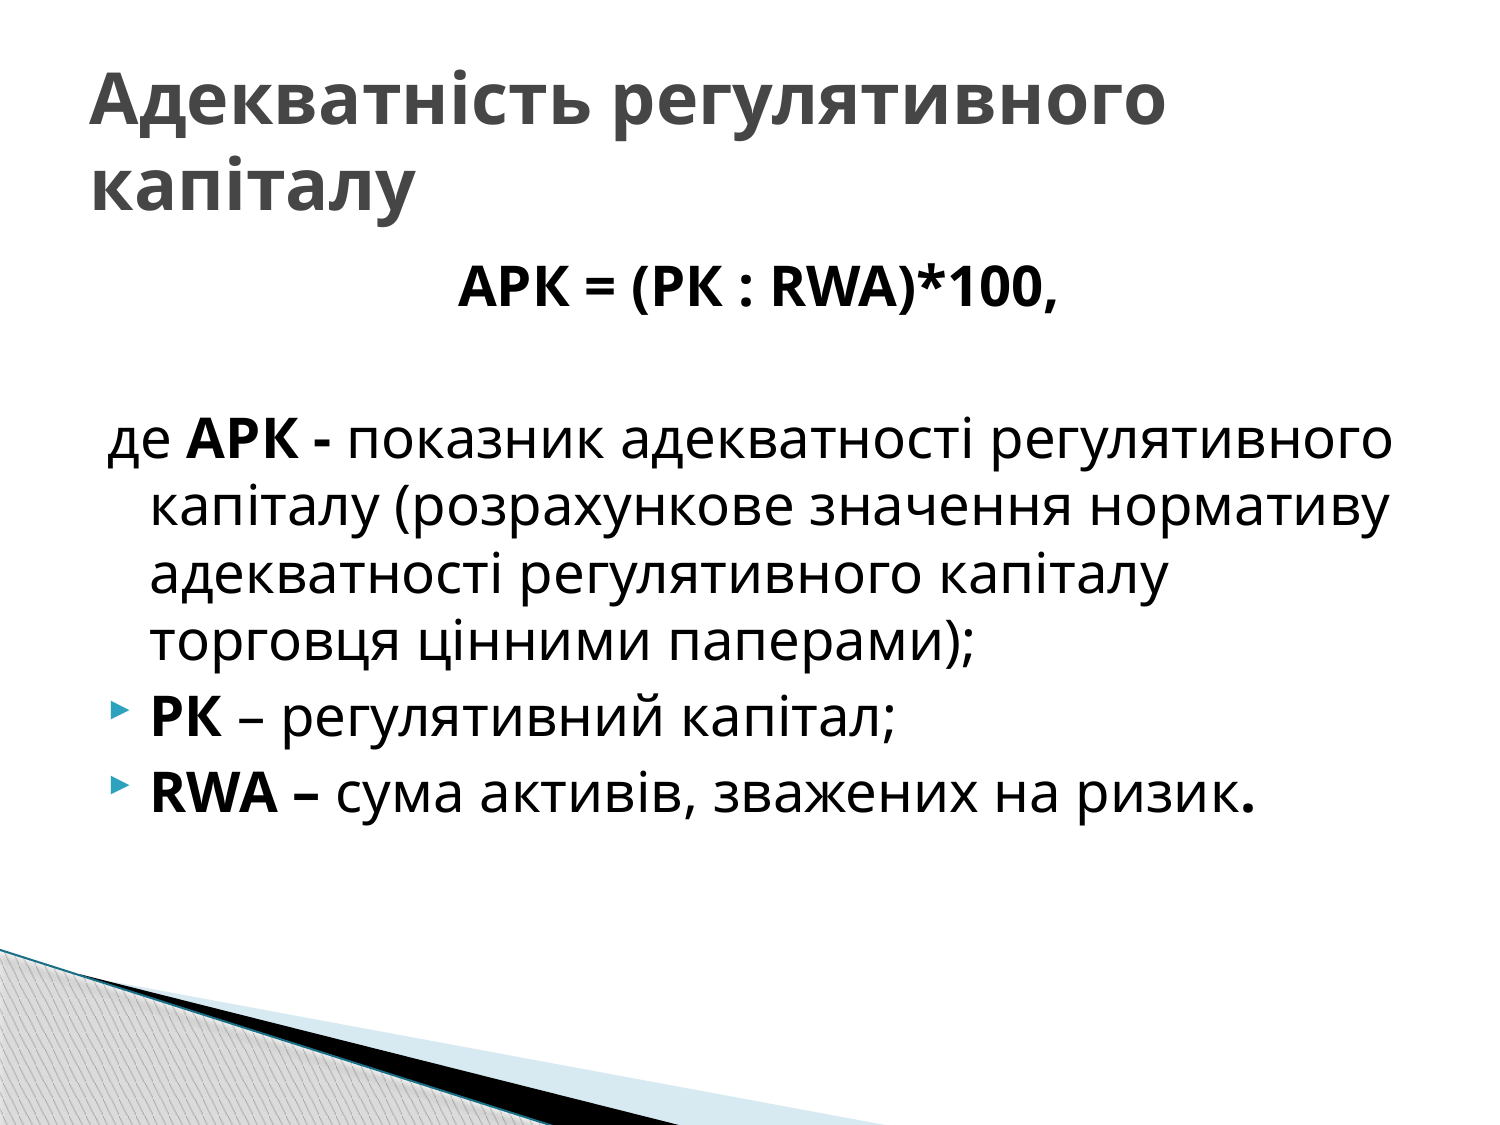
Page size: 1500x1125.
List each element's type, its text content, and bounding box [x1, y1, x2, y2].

list АРК = (РК : RWA)*100, де АРК - показник адекватності регулятивного капіталу (розрахункове значення нормативу адекватності регулятивного капіталу торговця цінними паперами); РК – регулятивний капітал; RWA – сума активів, зважених на ризик. [75, 243, 1425, 986]
title Адекватність регулятивного капіталу [75, 45, 1425, 233]
